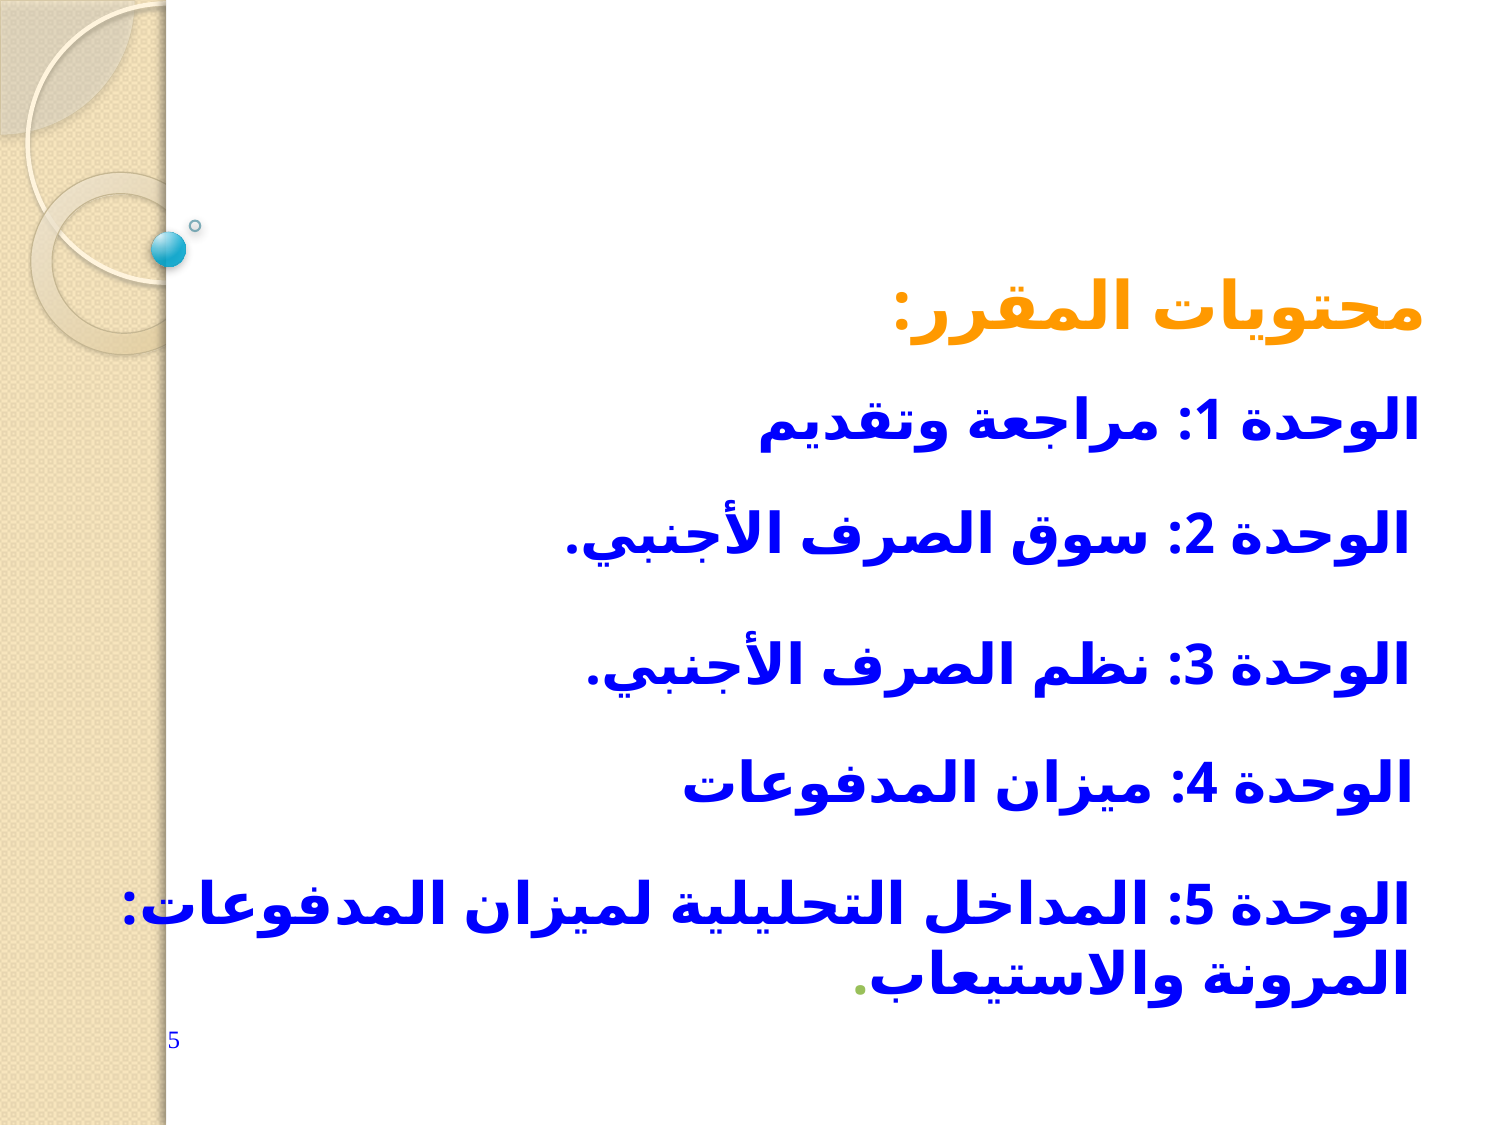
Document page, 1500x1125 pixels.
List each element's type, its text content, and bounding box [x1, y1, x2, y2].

slide_number 5 [123, 1036, 224, 1061]
text_box [127, 457, 1477, 593]
text_box الوحدة 3: نظم الصرف الأجنبي. [76, 621, 1427, 799]
text_box محتويات المقرر: [91, 255, 1442, 390]
text_box الوحدة 2: سوق الصرف الأجنبي. [76, 489, 1427, 621]
text_box الوحدة 5: المداخل التحليلية لميزان المدفوعات: المرونة والاستيعاب. [76, 858, 1427, 1036]
text_box الوحدة 1: مراجعة وتقديم [102, 373, 1453, 489]
text_box الوحدة 4: ميزان المدفوعات [79, 738, 1430, 859]
